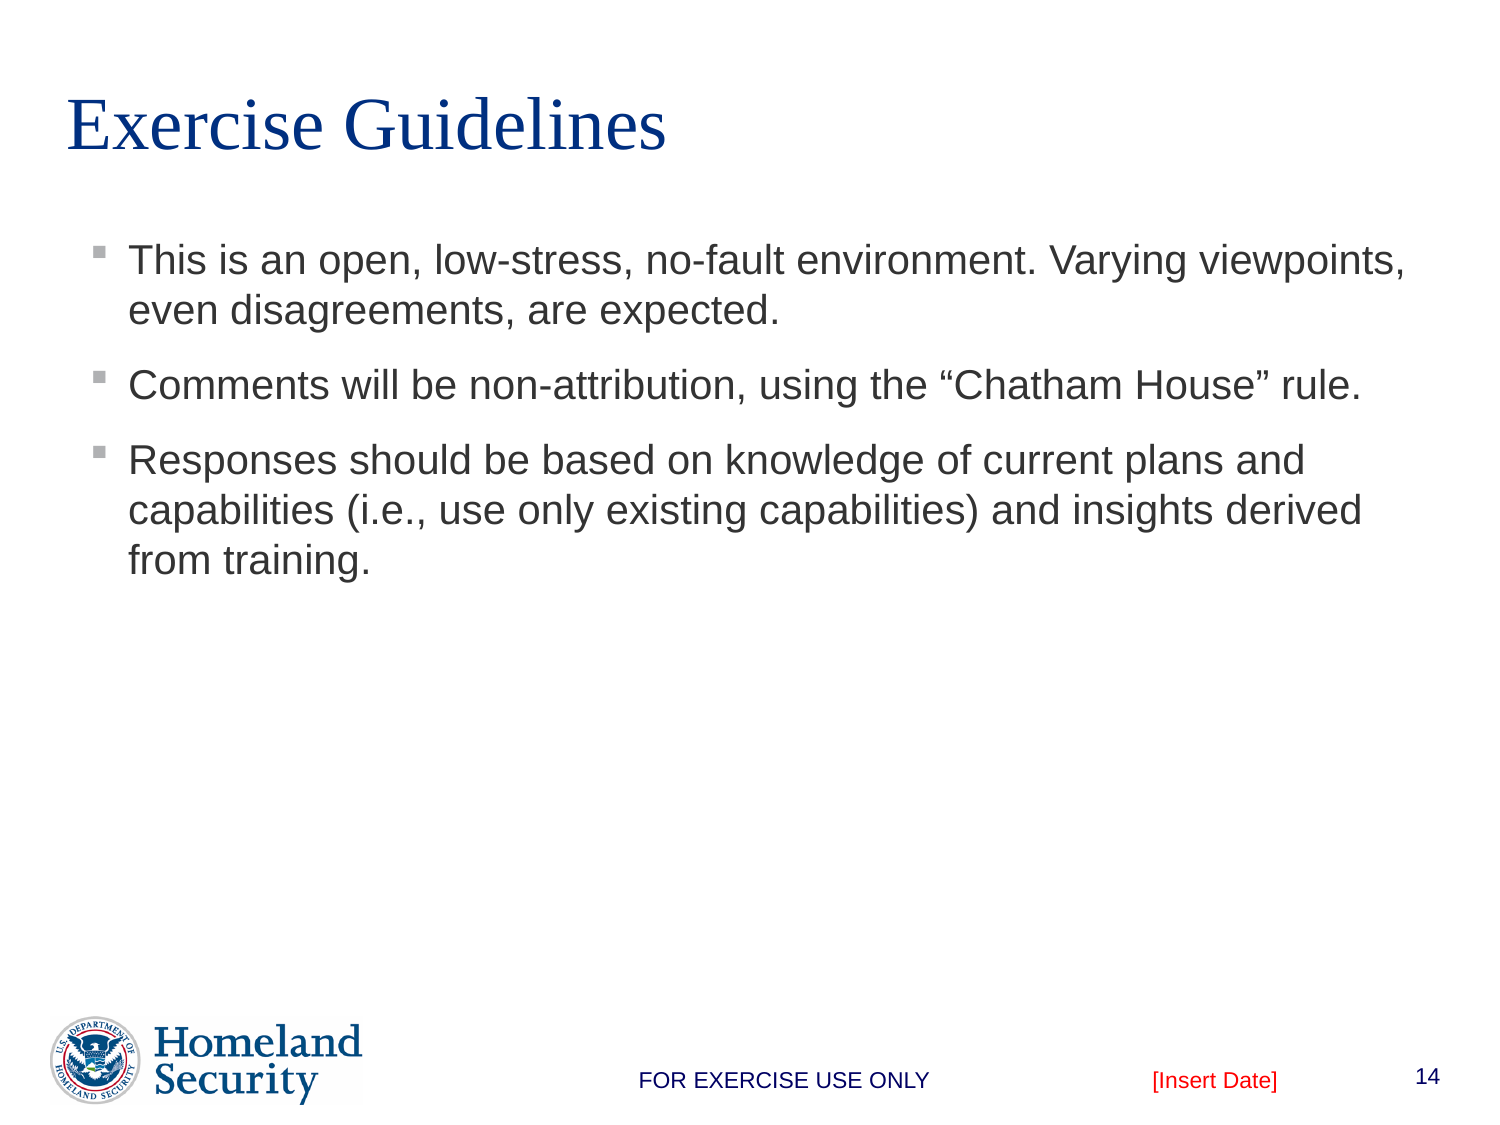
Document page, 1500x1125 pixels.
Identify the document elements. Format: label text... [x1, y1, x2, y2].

slide_number 14 [1399, 1053, 1476, 1097]
list This is an open, low-stress, no-fault environment. Varying viewpoints, even disagreements, are expected. Comments will be non-attribution, using the “Chatham House” rule. Responses should be based on knowledge of current plans and capabilities (i.e., use only existing capabilities) and insights derived from training. [75, 224, 1425, 968]
title Exercise Guidelines [51, 0, 1278, 173]
picture [50, 1016, 363, 1105]
